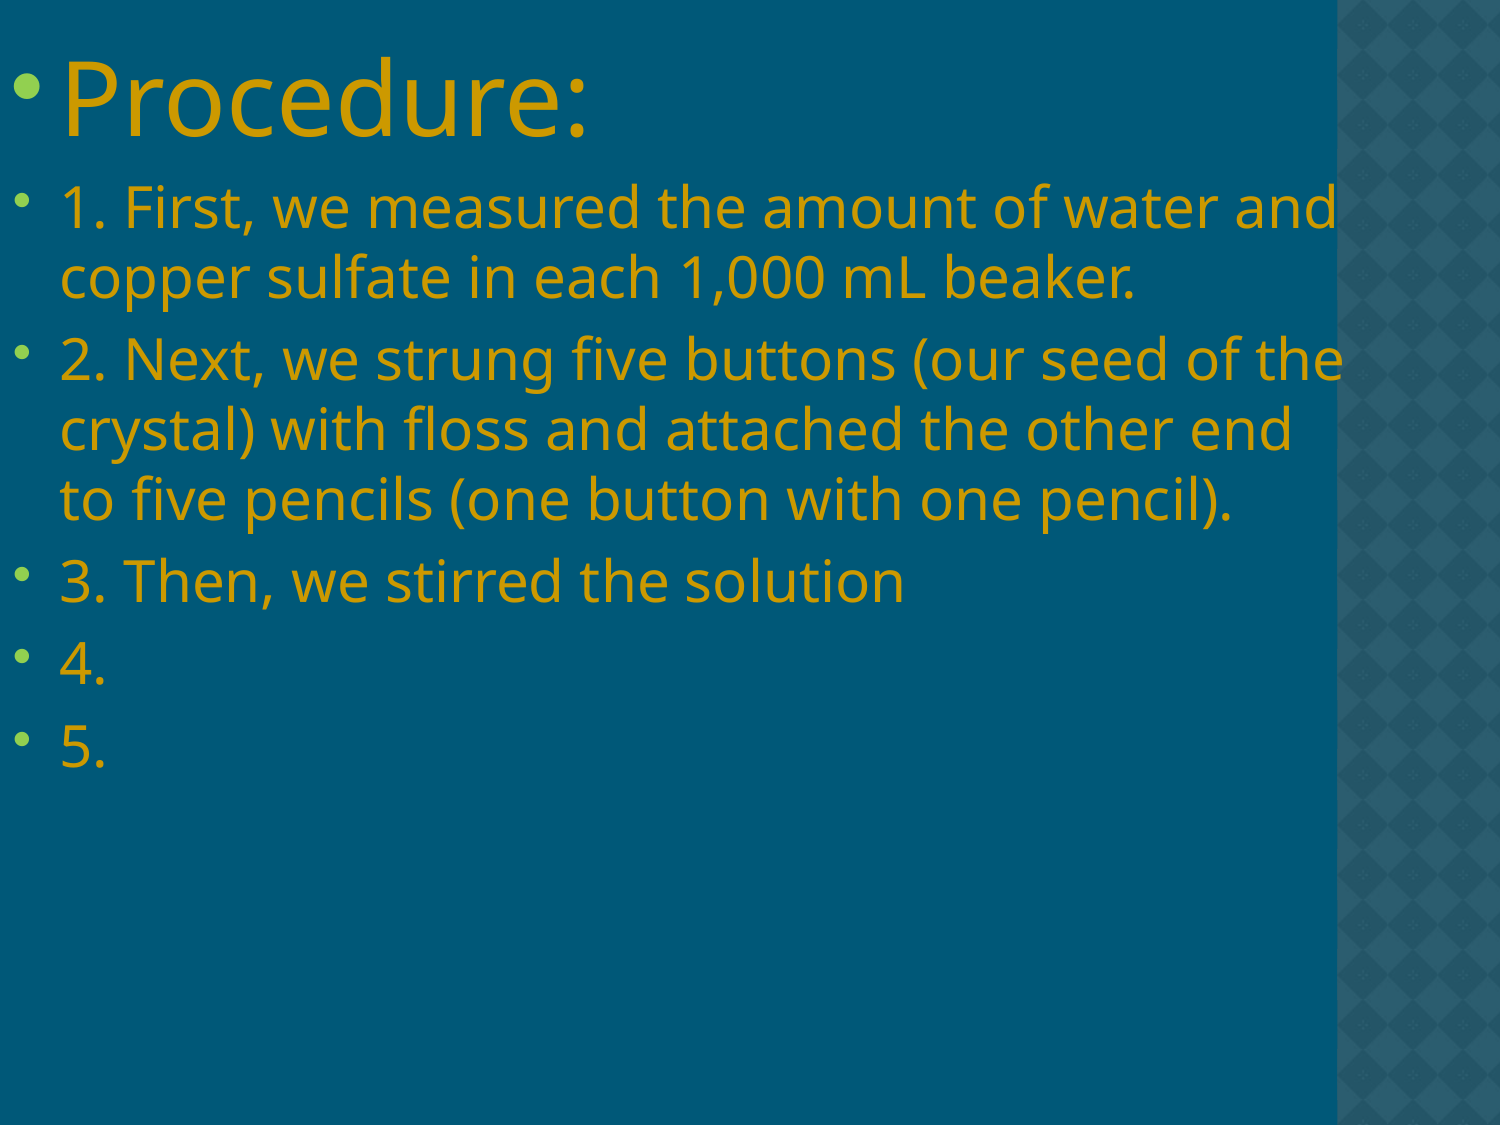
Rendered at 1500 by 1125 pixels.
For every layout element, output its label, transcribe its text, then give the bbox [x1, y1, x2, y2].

list Procedure: 1. First, we measured the amount of water and copper sulfate in each 1,000 mL beaker. 2. Next, we strung five buttons (our seed of the crystal) with floss and attached the other end to five pencils (one button with one pencil). 3. Then, we stirred the solution 4. 5. [0, 24, 1363, 1100]
picture [1338, 0, 1500, 1125]
